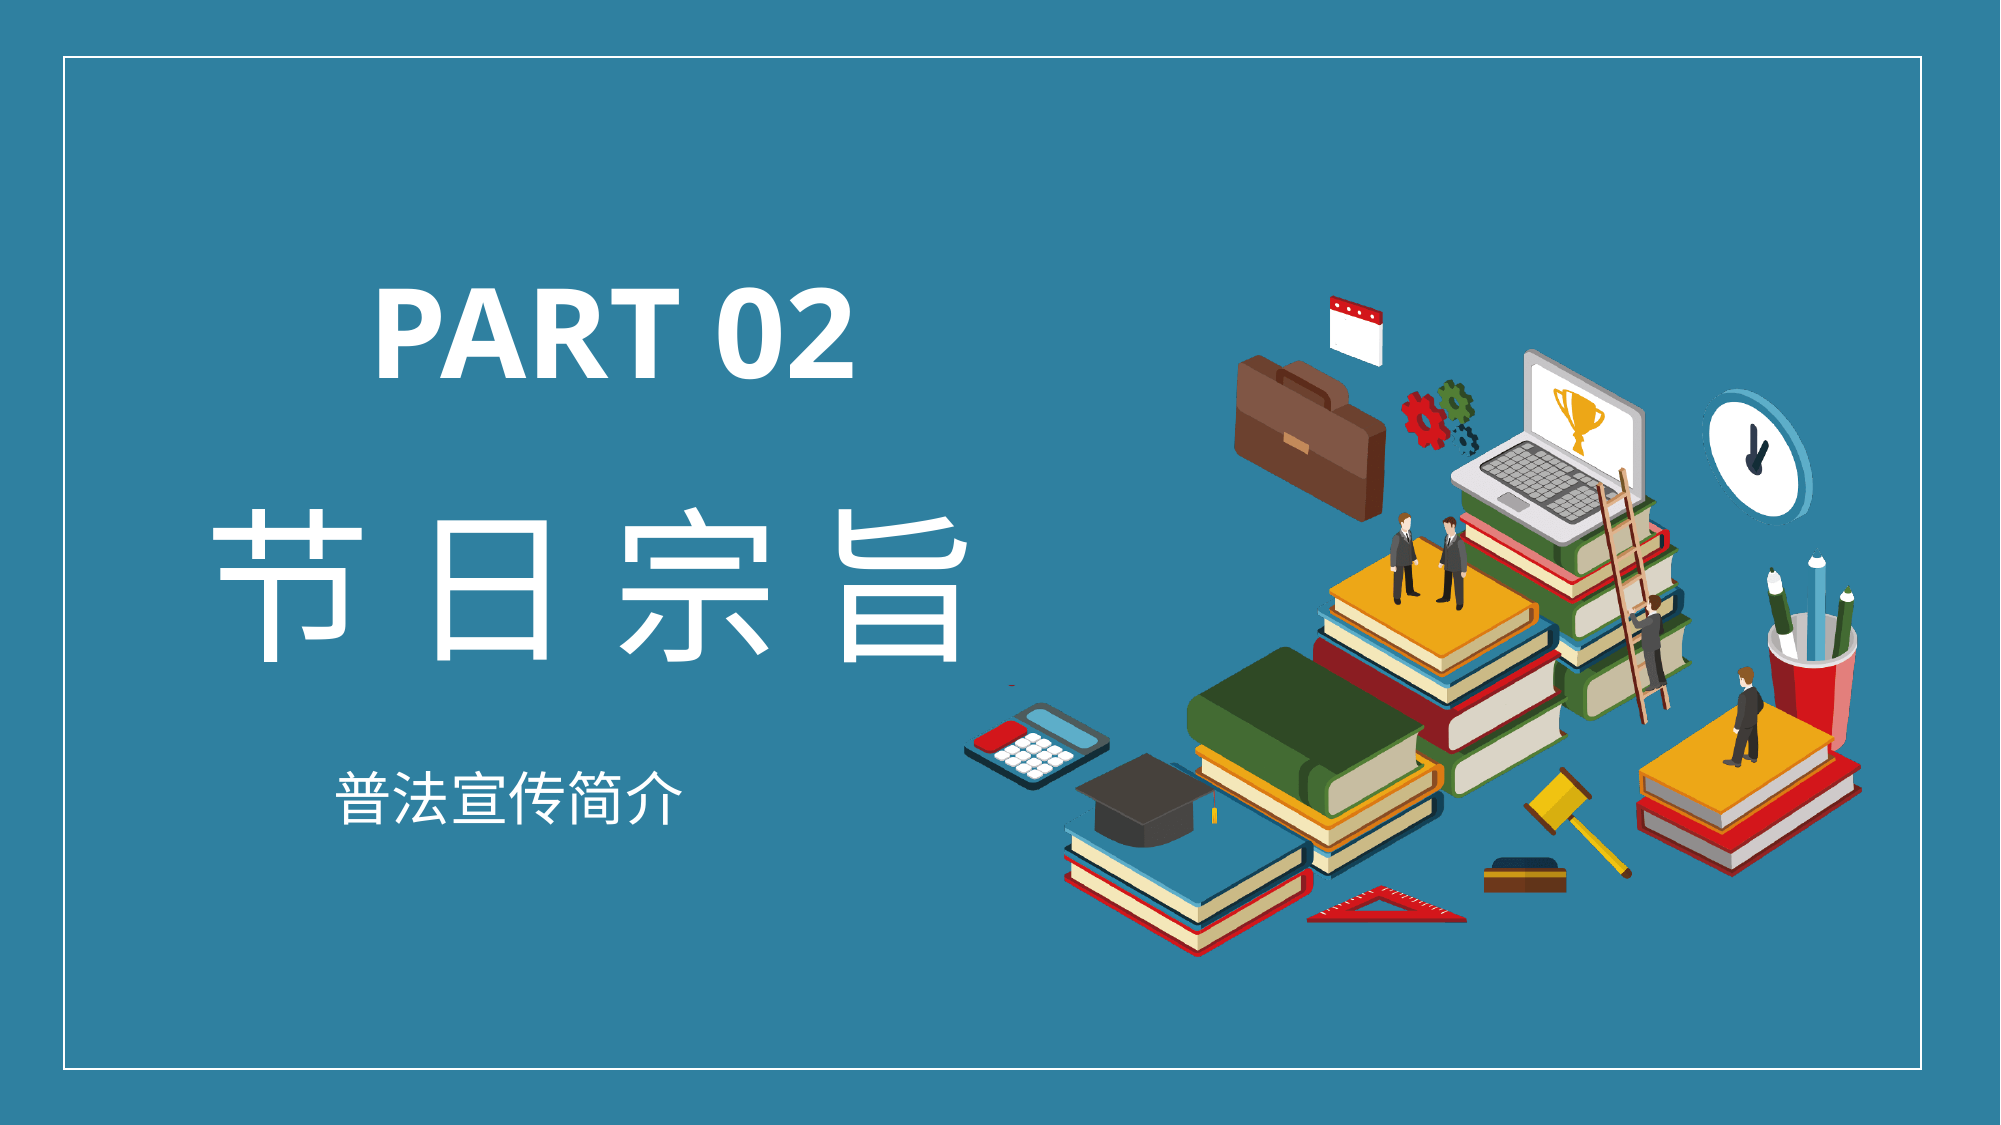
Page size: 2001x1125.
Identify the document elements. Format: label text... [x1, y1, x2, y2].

picture [964, 295, 1862, 957]
text_box 节 日 宗 旨 [103, 475, 964, 691]
text_box PART 02 [179, 246, 1047, 412]
text_box 普法宣传简介 [319, 755, 907, 840]
